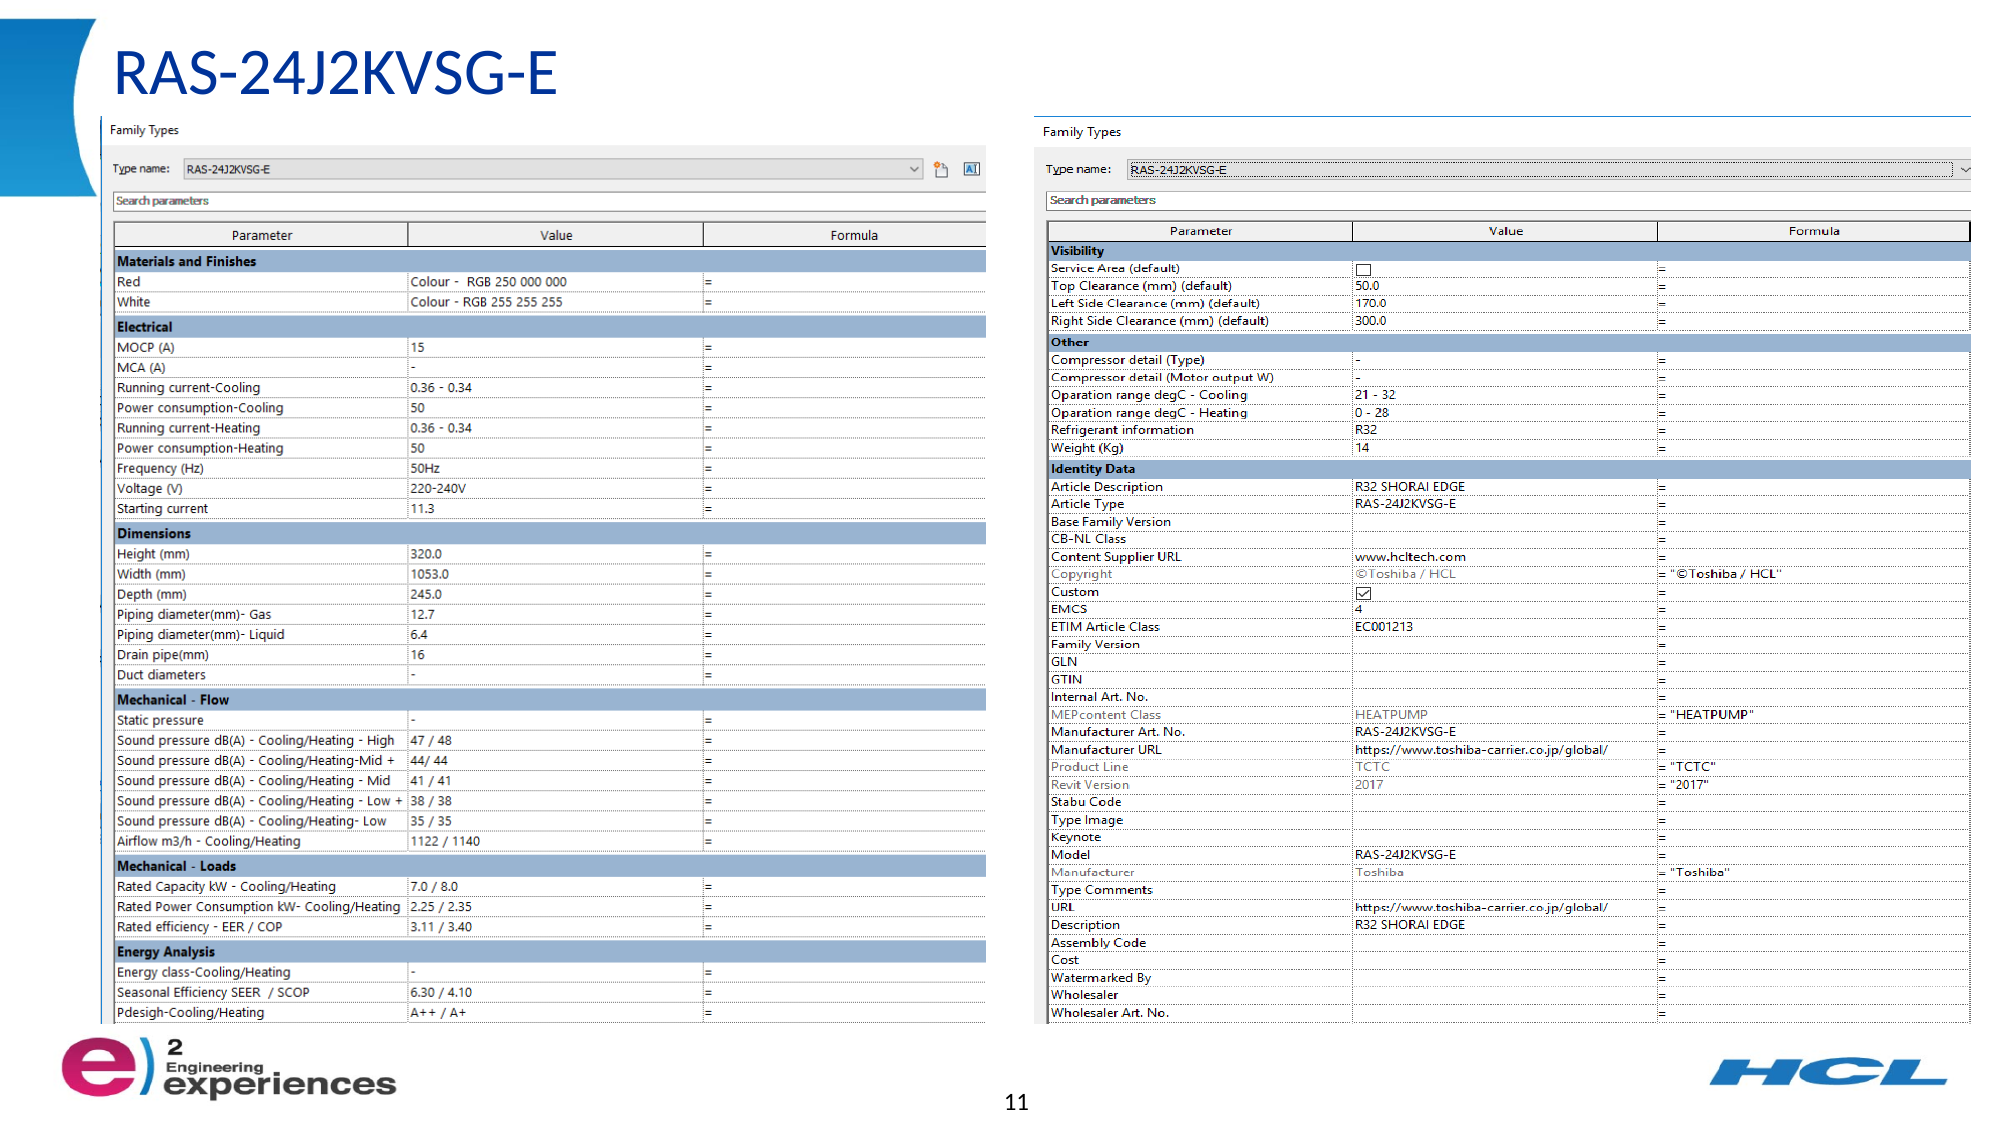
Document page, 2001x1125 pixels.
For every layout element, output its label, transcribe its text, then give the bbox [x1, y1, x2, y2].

picture [0, 0, 2000, 1125]
text_box RAS-24J2KVSG-E [98, 20, 575, 115]
